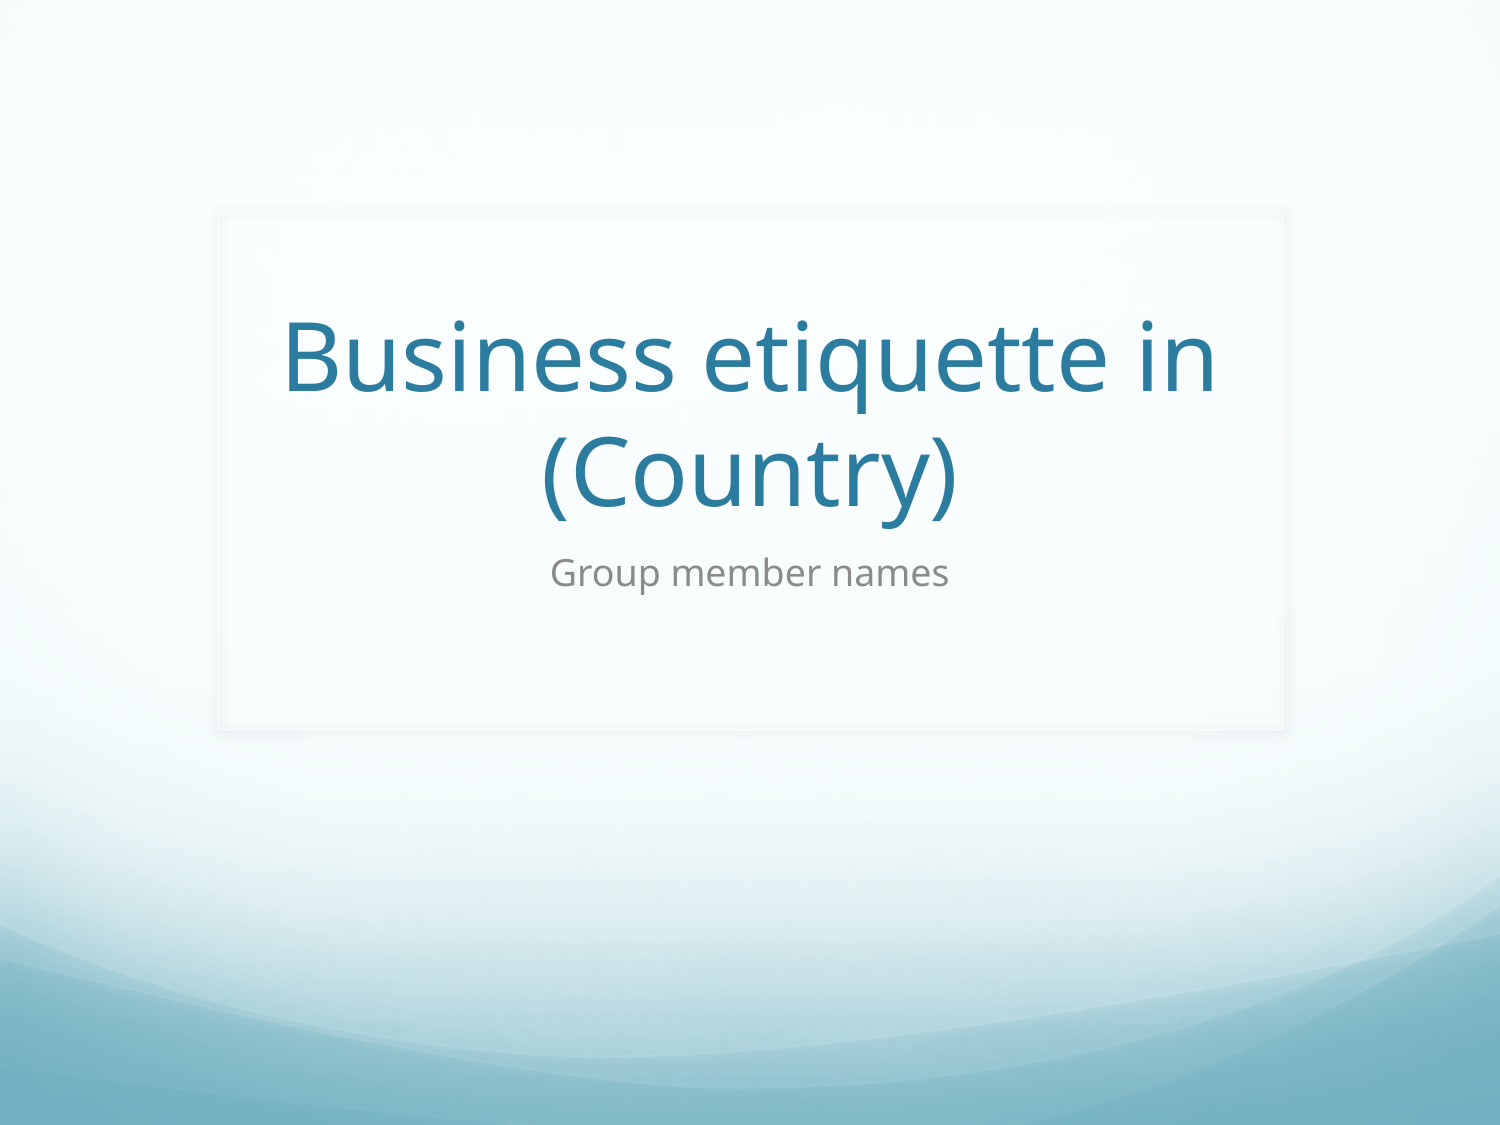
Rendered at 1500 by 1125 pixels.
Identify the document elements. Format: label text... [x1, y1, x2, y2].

title Business etiquette in (Country) [217, 249, 1283, 533]
subtitle Group member names [217, 541, 1283, 692]
